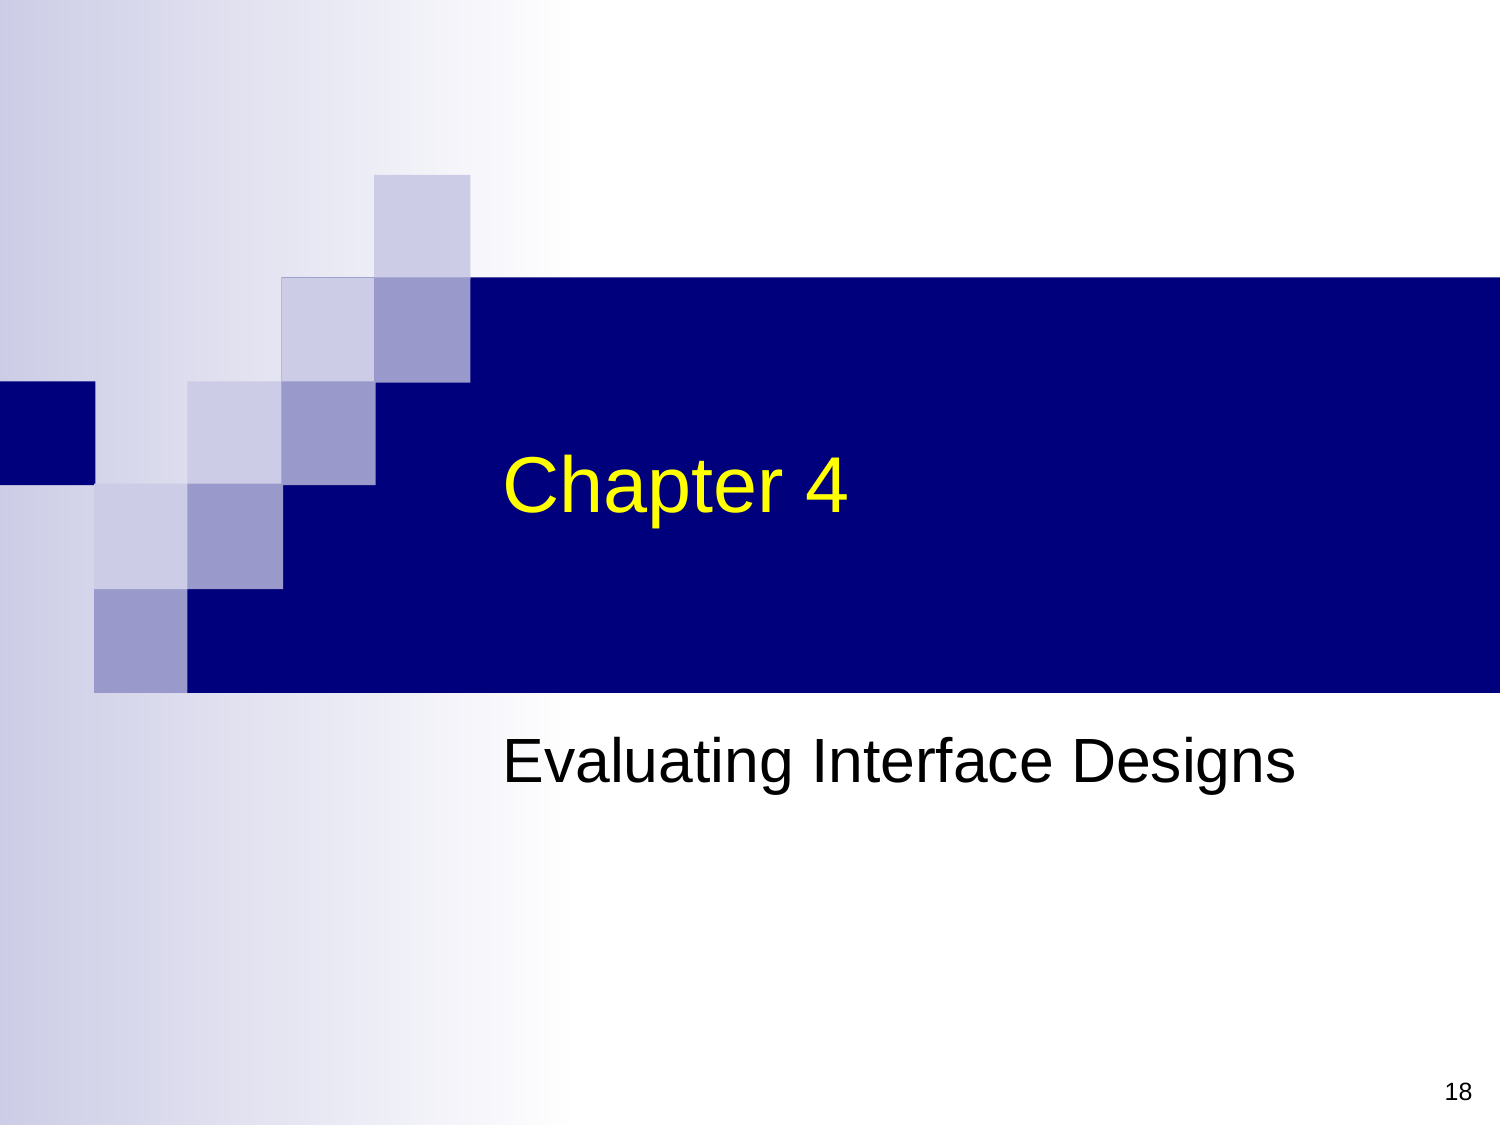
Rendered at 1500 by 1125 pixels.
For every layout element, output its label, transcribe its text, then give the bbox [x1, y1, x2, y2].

subtitle Evaluating Interface Designs [487, 712, 1488, 1001]
title Chapter 4 [487, 299, 1476, 663]
slide_number 18 [1137, 1037, 1488, 1113]
